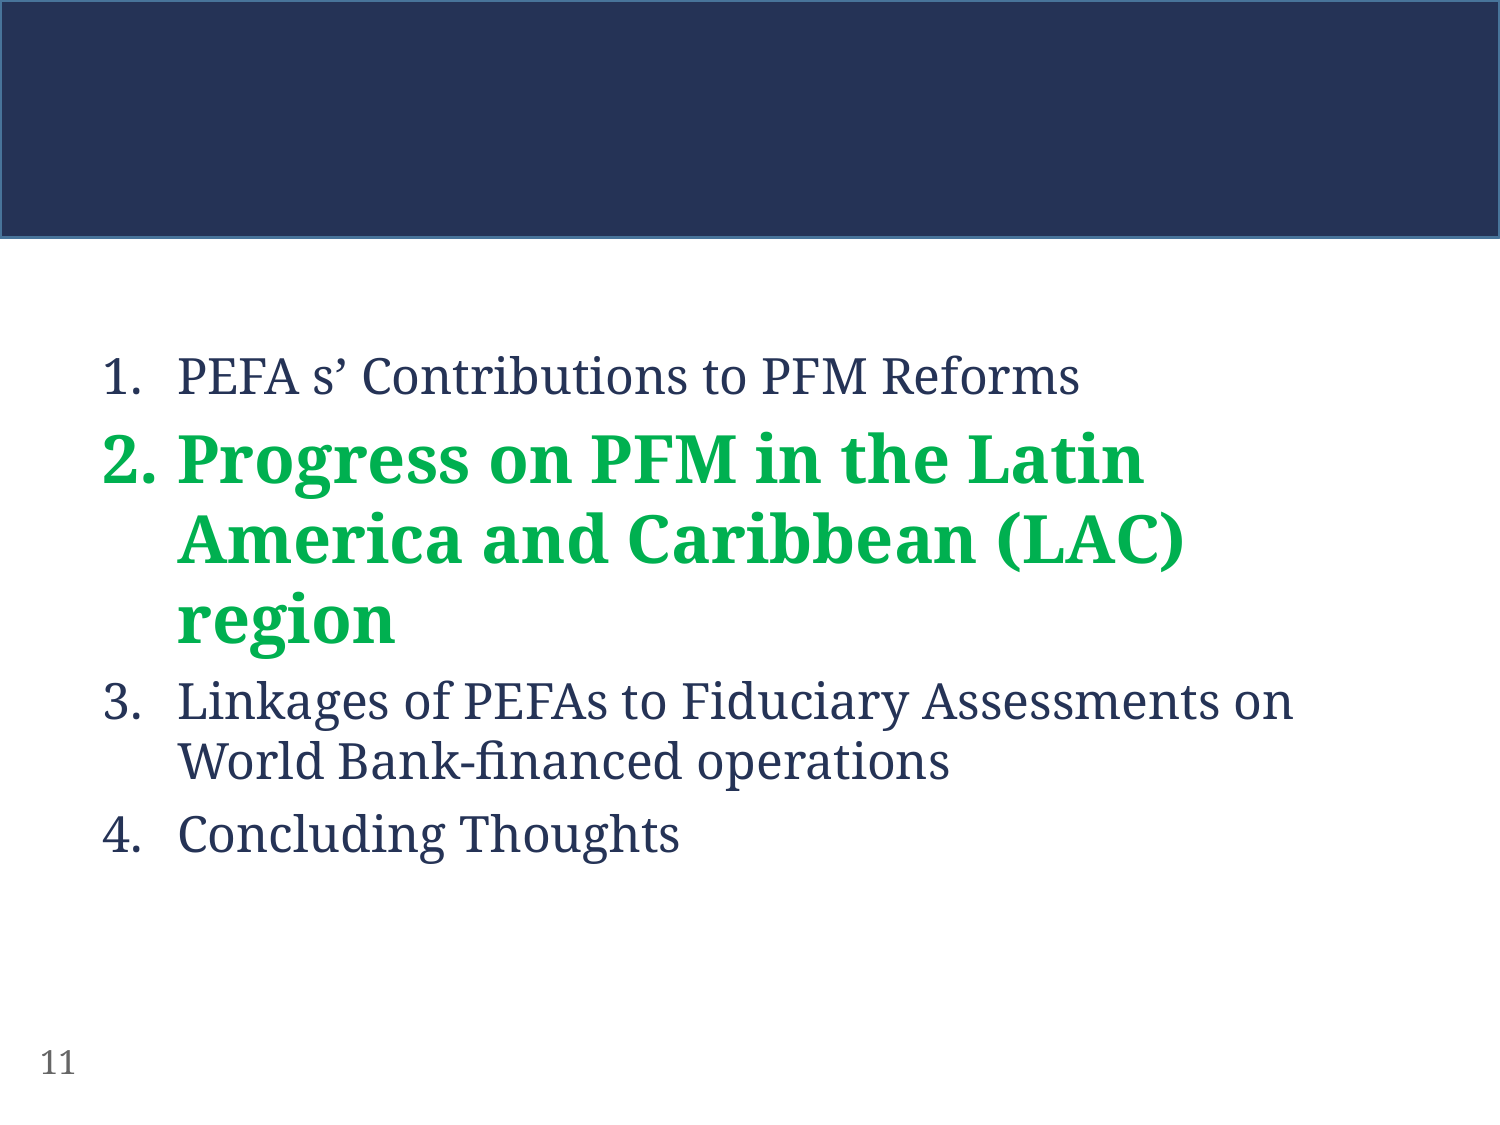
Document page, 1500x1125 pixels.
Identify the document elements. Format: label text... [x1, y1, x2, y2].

text_box 11 [24, 1037, 375, 1088]
text_box PEFA s’ Contributions to PFM Reforms Progress on PFM in the Latin America and Caribbean (LAC) region Linkages of PEFAs to Fiduciary Assessments on World Bank-financed operations Concluding Thoughts [87, 337, 1388, 870]
